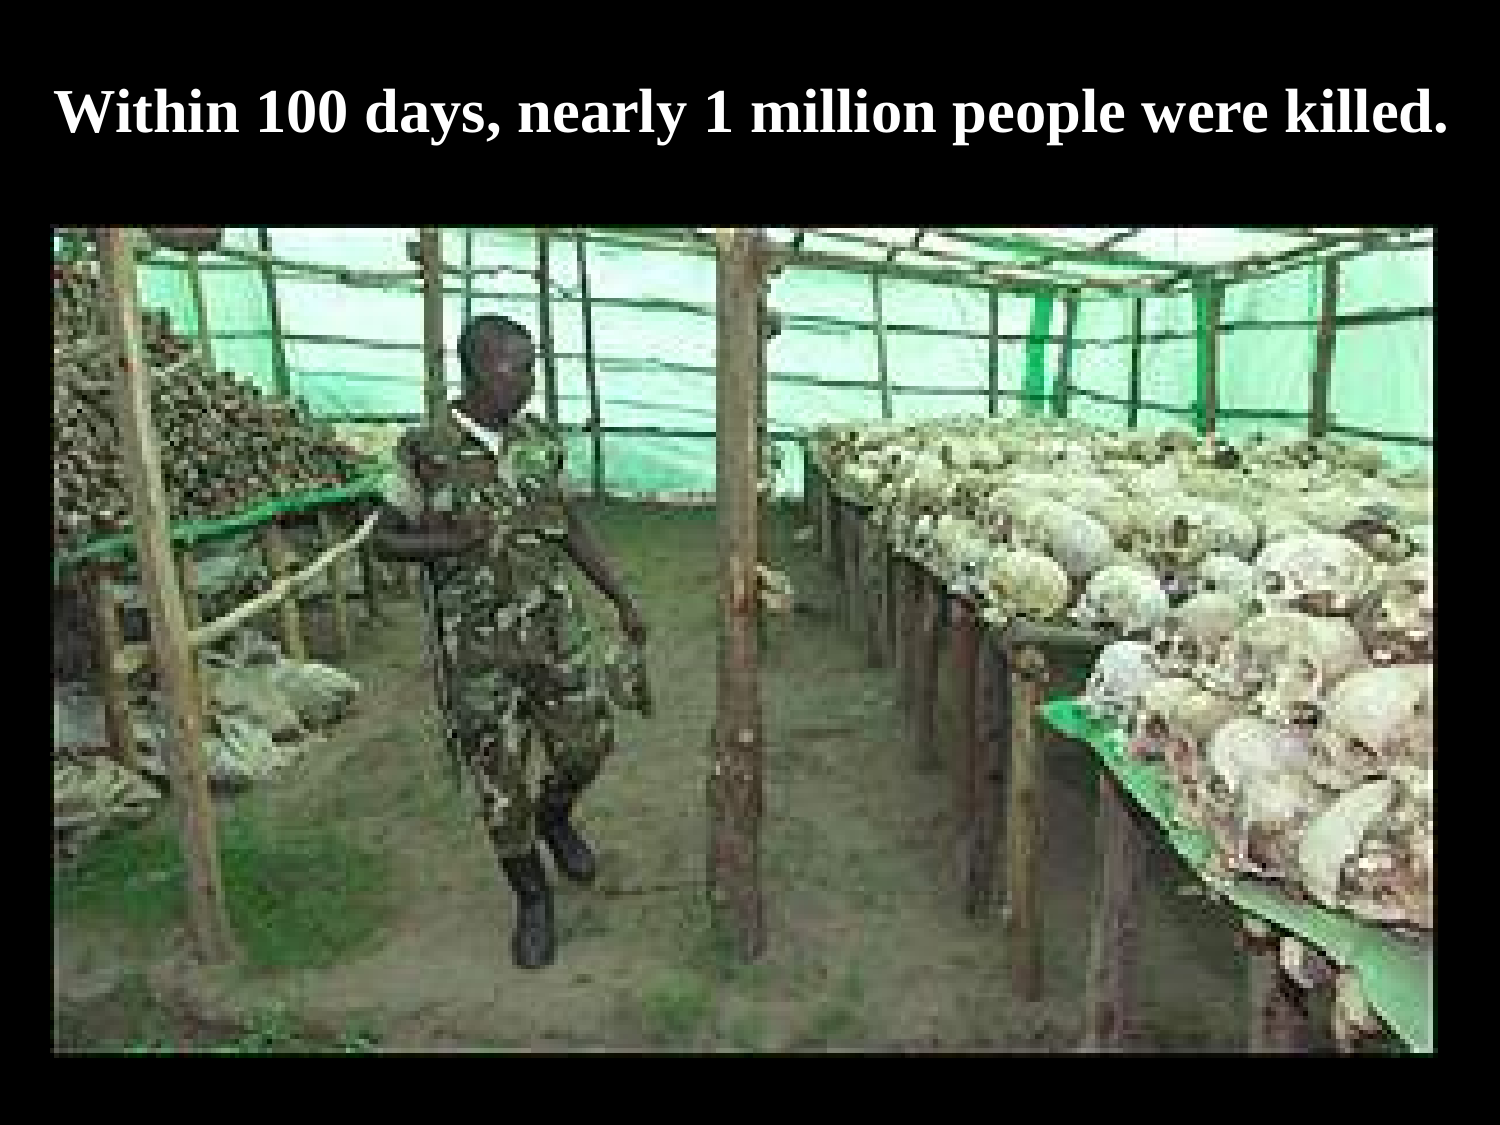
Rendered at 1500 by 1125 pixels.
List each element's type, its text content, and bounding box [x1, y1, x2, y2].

picture [49, 224, 1438, 1058]
text_box Within 100 days, nearly 1 million people were killed. [39, 62, 1466, 153]
